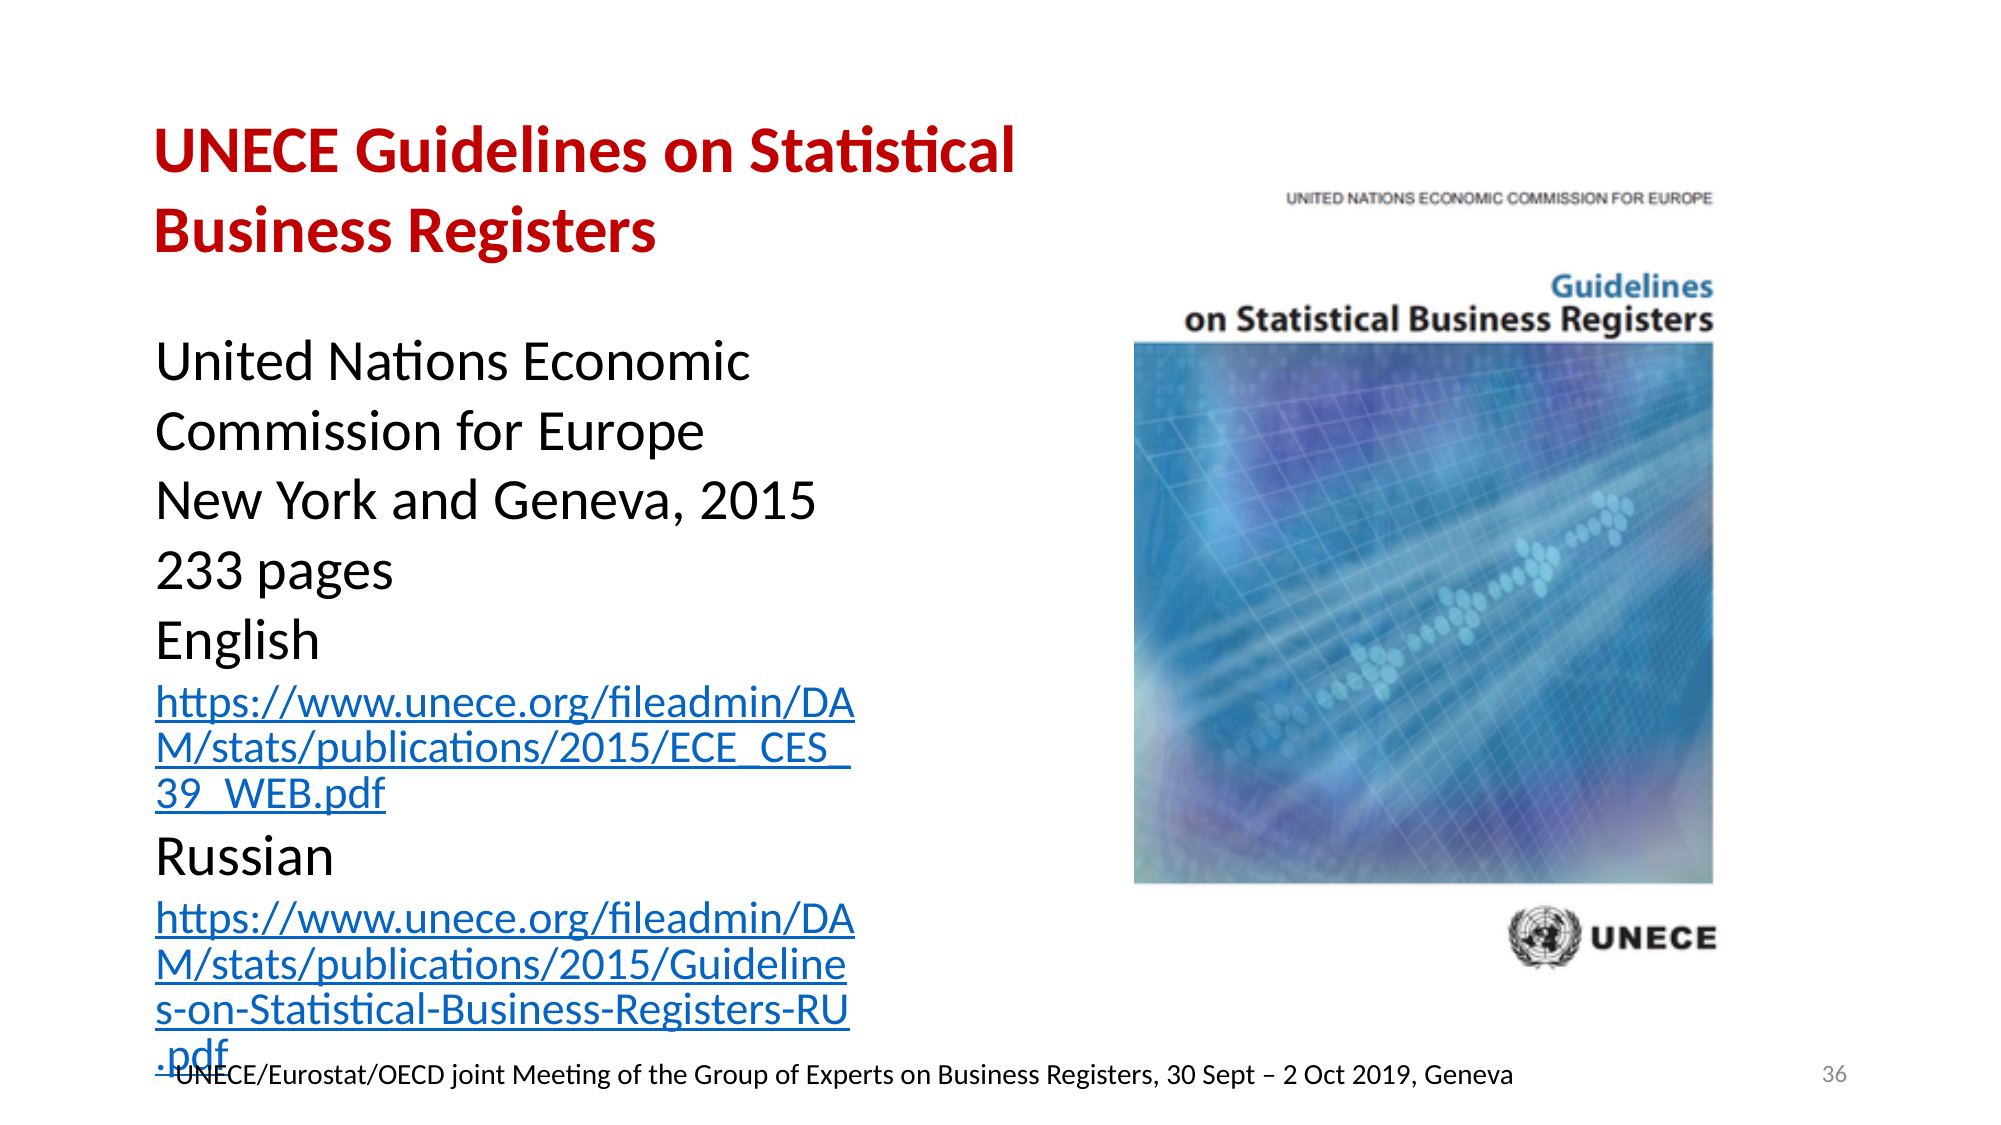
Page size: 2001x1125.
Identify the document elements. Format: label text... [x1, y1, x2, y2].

slide_number 36 [1412, 1042, 1863, 1103]
title UNECE Guidelines on Statistical Business Registers [138, 74, 1137, 298]
picture [1134, 121, 1784, 1037]
footer UNECE/Eurostat/OECD joint Meeting of the Group of Experts on Business Registers, 30 Sept – 2 Oct 2019, Geneva [150, 1042, 1412, 1103]
list United Nations Economic Commission for Europe New York and Geneva, 2015 233 pages English https://www.unece.org/fileadmin/DAM/stats/publications/2015/ECE_CES_39_WEB.pdf Russian https://www.unece.org/fileadmin/DAM/stats/publications/2015/Guidelines-on-Statistical-Business-Registers-RU.pdf [140, 314, 876, 1015]
